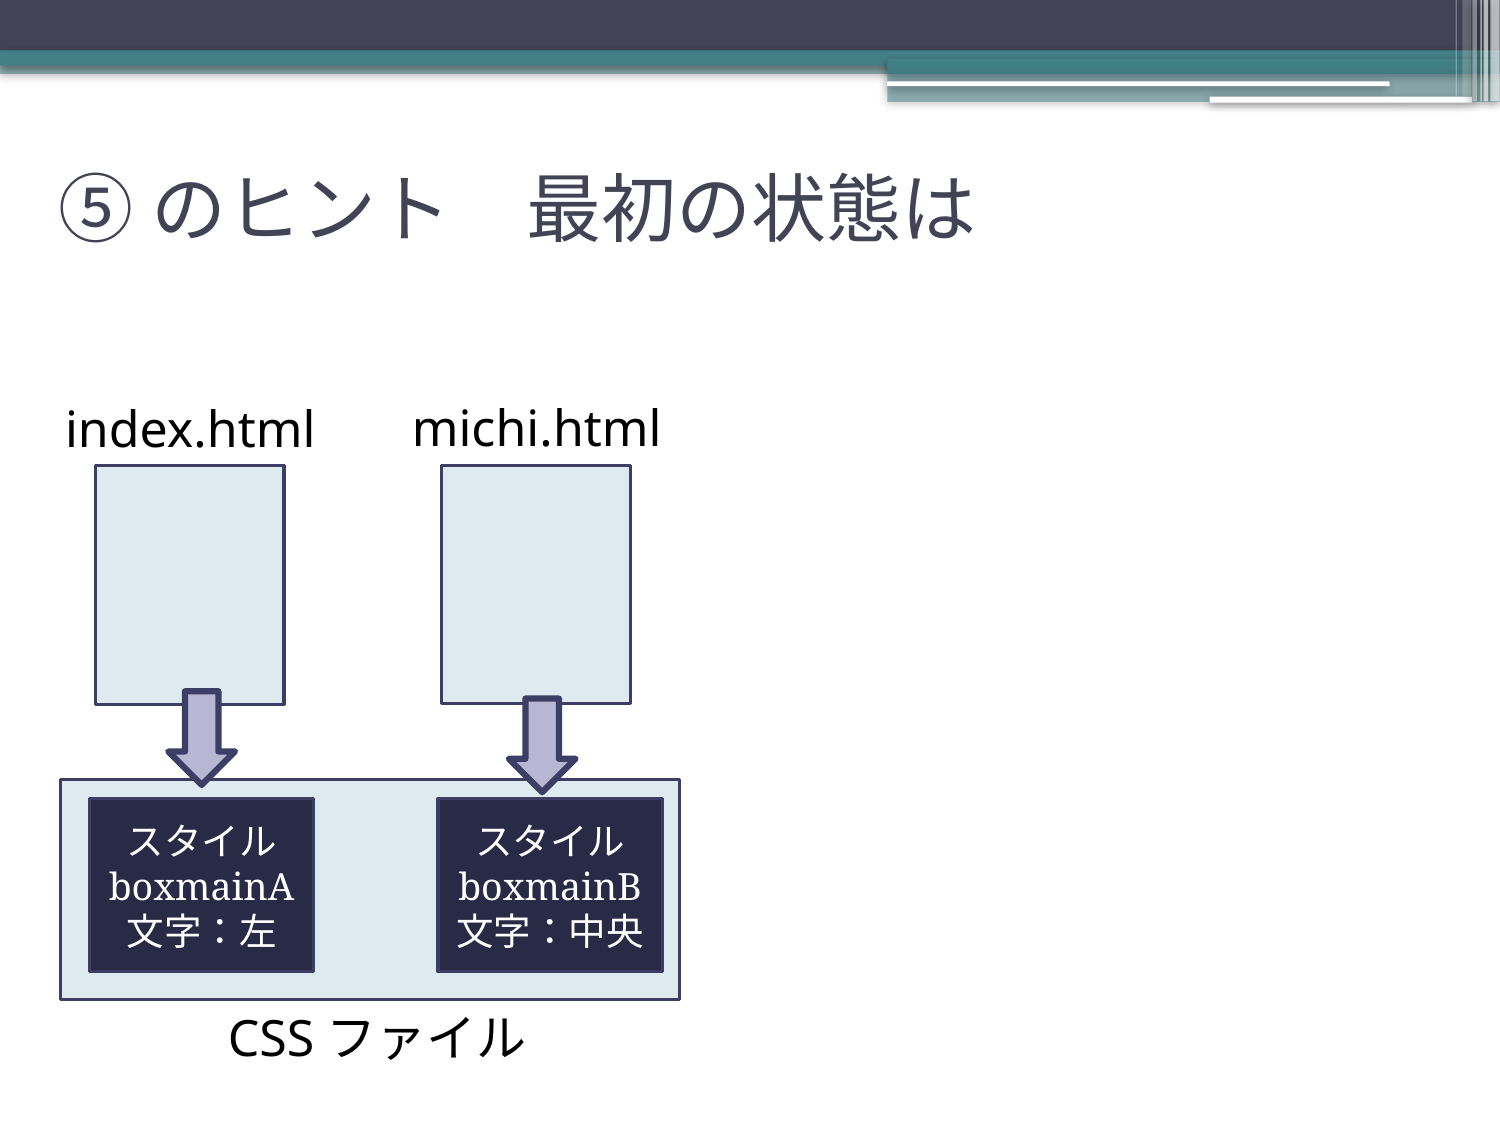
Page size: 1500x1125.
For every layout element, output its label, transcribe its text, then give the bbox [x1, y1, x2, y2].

text_box ⑤のヒント 最初の状態は [43, 118, 1394, 294]
text_box [440, 464, 632, 705]
text_box michi.html [397, 389, 677, 465]
text_box スタイル boxmainB 文字：中央 [436, 797, 664, 973]
text_box [507, 696, 577, 794]
text_box [166, 689, 237, 787]
text_box [94, 465, 286, 706]
text_box スタイル boxmainA 文字：左 [88, 797, 315, 973]
text_box index.html [50, 389, 331, 465]
text_box CSSファイル [213, 999, 542, 1075]
text_box [59, 778, 681, 1001]
